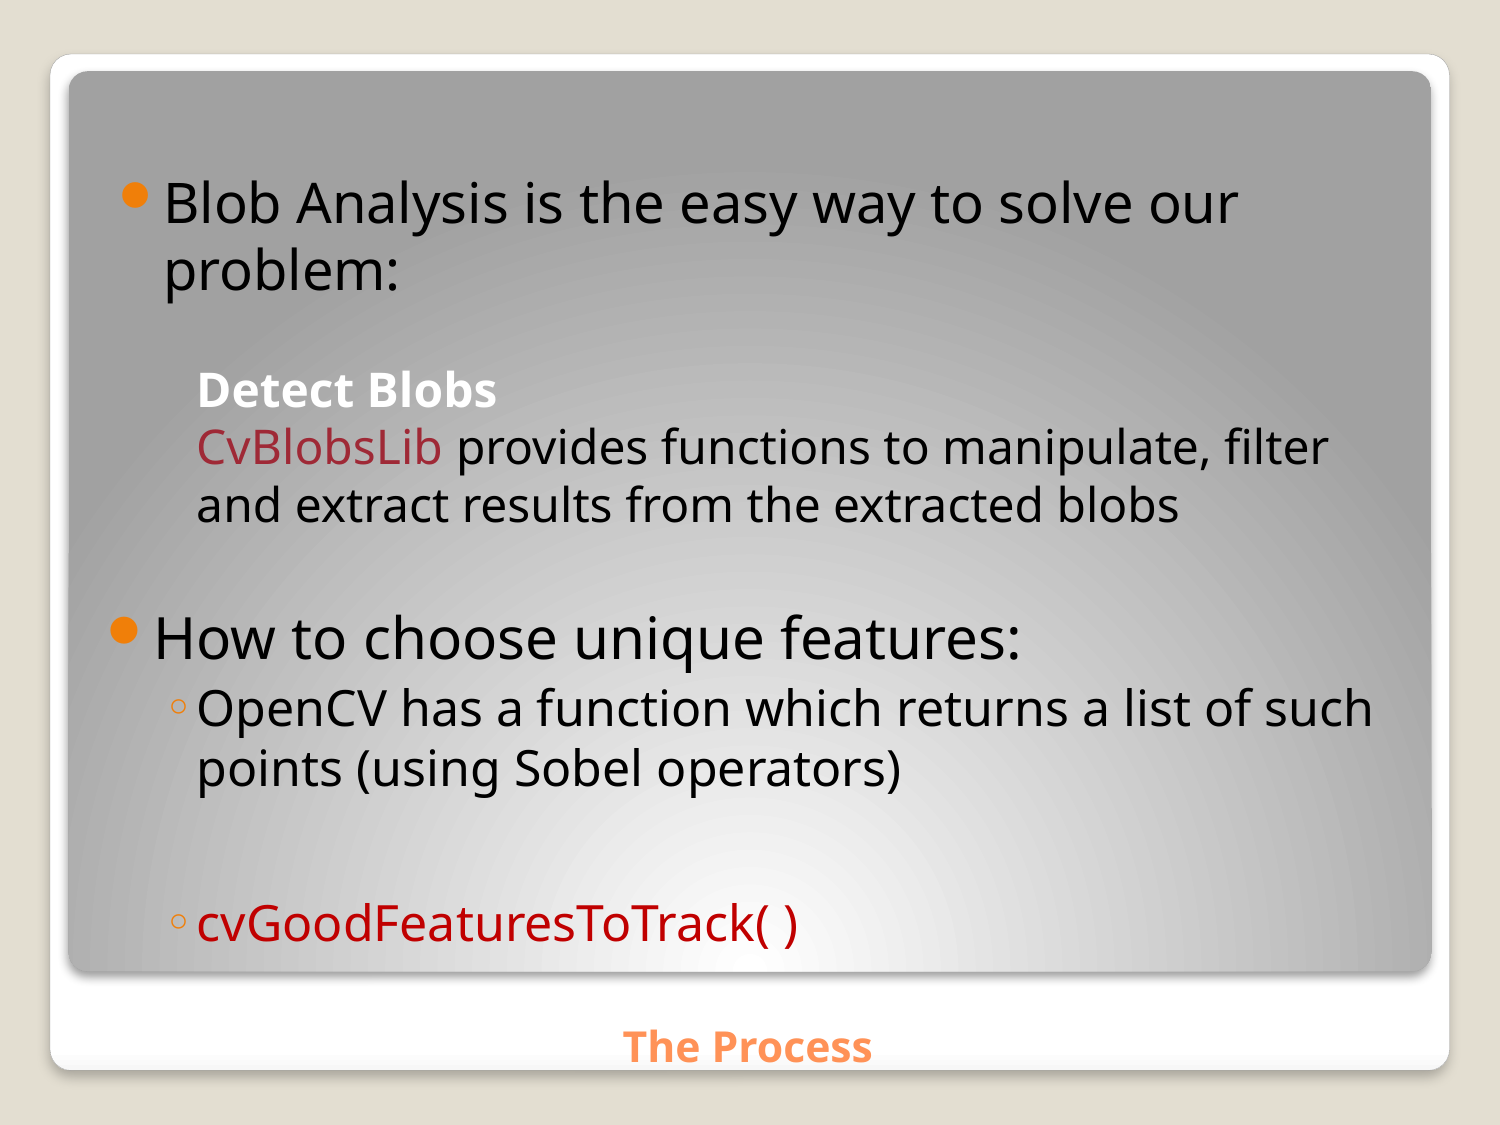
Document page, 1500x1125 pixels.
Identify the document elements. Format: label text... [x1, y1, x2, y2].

title The Process [76, 1011, 1420, 1125]
text_box Blob Analysis is the easy way to solve our problem: Detect Blobs CvBlobsLib provides functions to manipulate, filter and extract results from the extracted blobs [88, 89, 1431, 542]
list How to choose unique features: OpenCV has a function which returns a list of such points (using Sobel operators) cvGoodFeaturesToTrack( ) [76, 586, 1420, 978]
